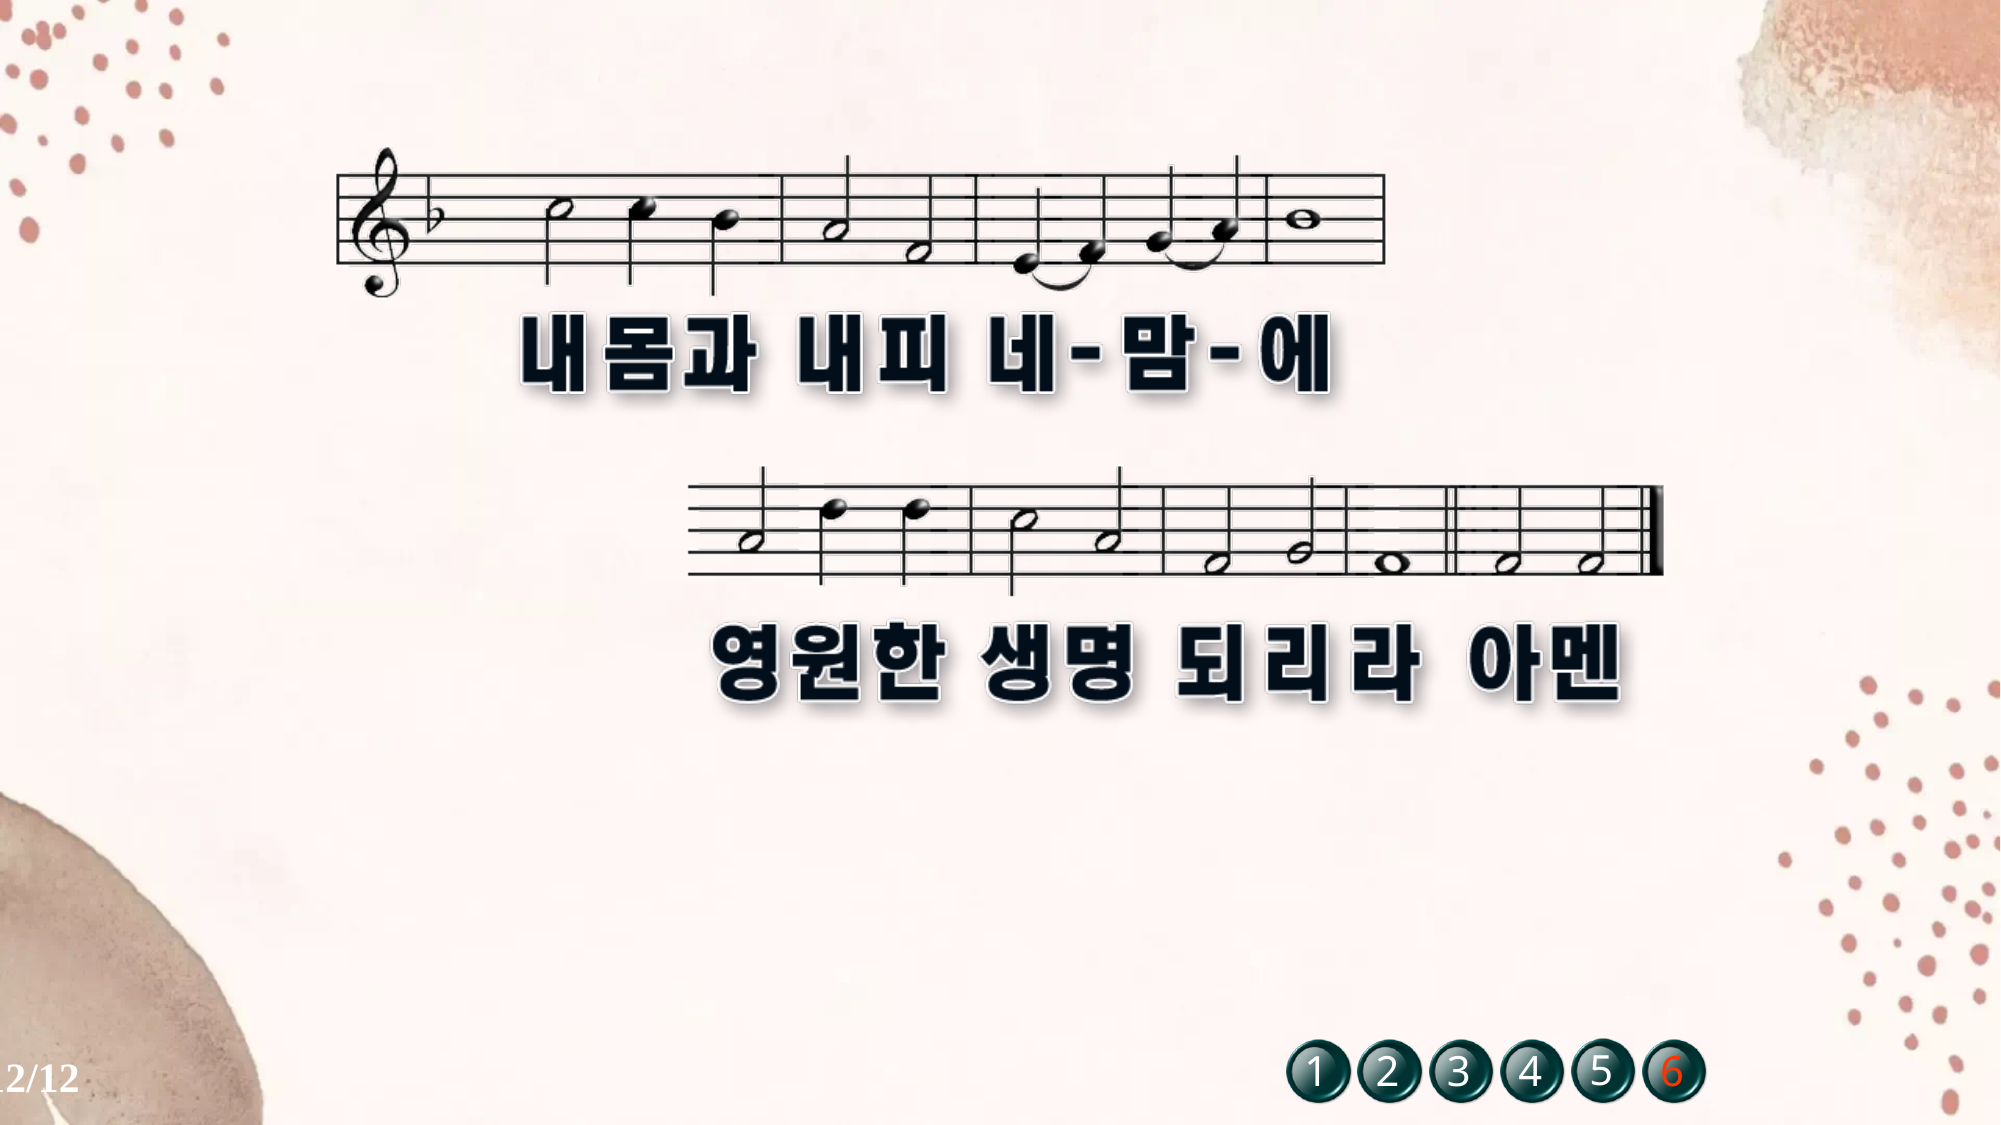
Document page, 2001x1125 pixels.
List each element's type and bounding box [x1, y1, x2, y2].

text_box [1283, 1035, 1354, 1106]
picture [0, 0, 2001, 1125]
text_box [1639, 1035, 1709, 1106]
text_box [1568, 1034, 1638, 1106]
text_box [1497, 1035, 1567, 1106]
text_box [1426, 1035, 1496, 1106]
text_box [1354, 1035, 1425, 1106]
